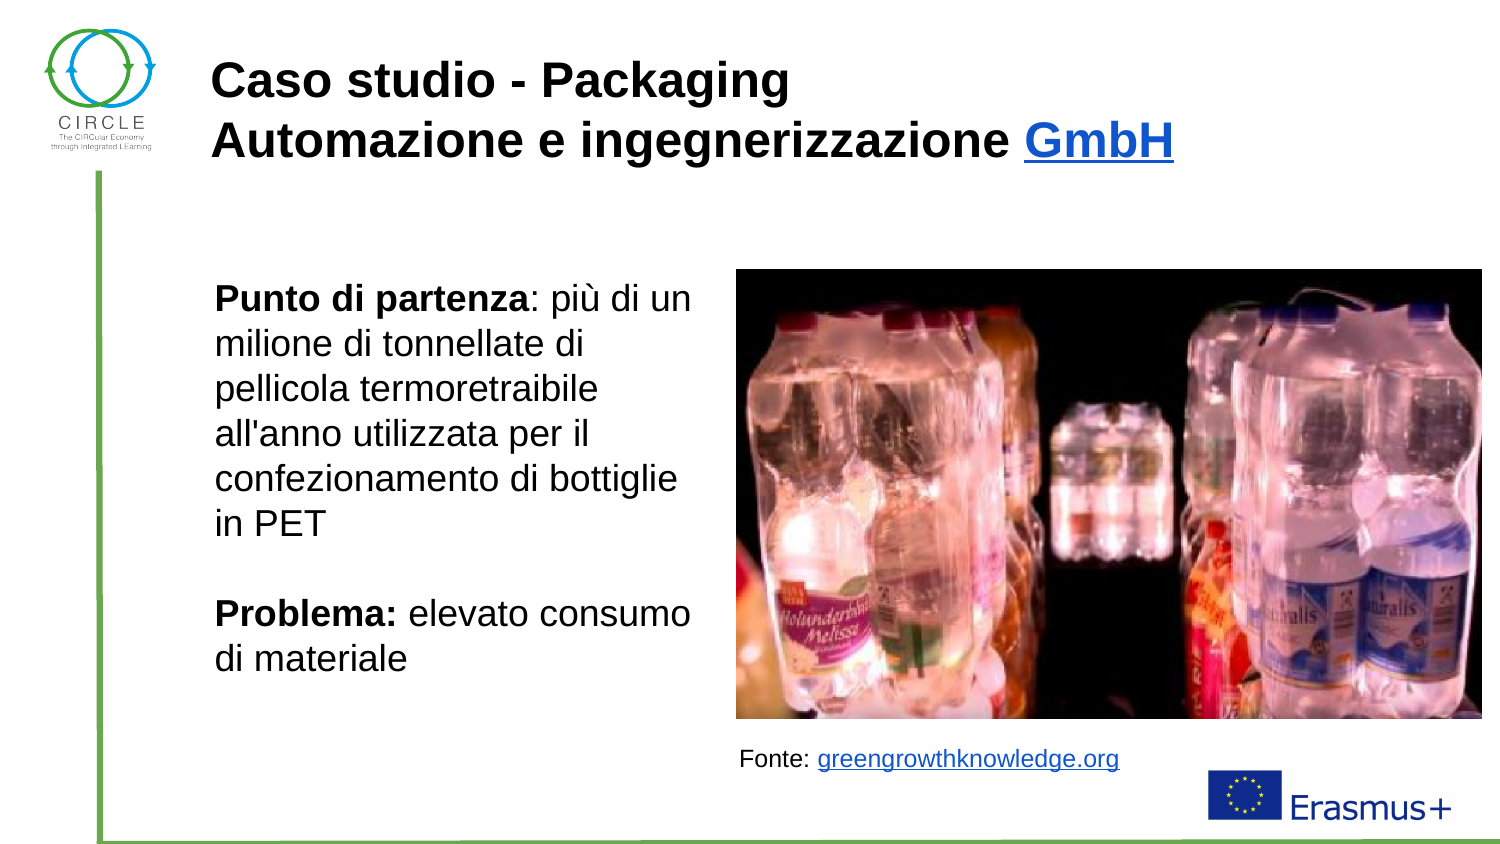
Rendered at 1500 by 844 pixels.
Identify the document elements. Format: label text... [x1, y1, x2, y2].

text_box Caso studio - Packaging Automazione e ingegnerizzazione GmbH [195, 40, 1385, 210]
picture [1193, 755, 1465, 834]
picture [32, 24, 167, 156]
text_box Fonte: greengrowthknowledge.org [724, 734, 1500, 780]
picture [736, 268, 1483, 720]
text_box Punto di partenza: più di un milione di tonnellate di pellicola termoretraibile all'anno utilizzata per il confezionamento di bottiglie in PET Problema: elevato consumo di materiale [199, 221, 711, 687]
